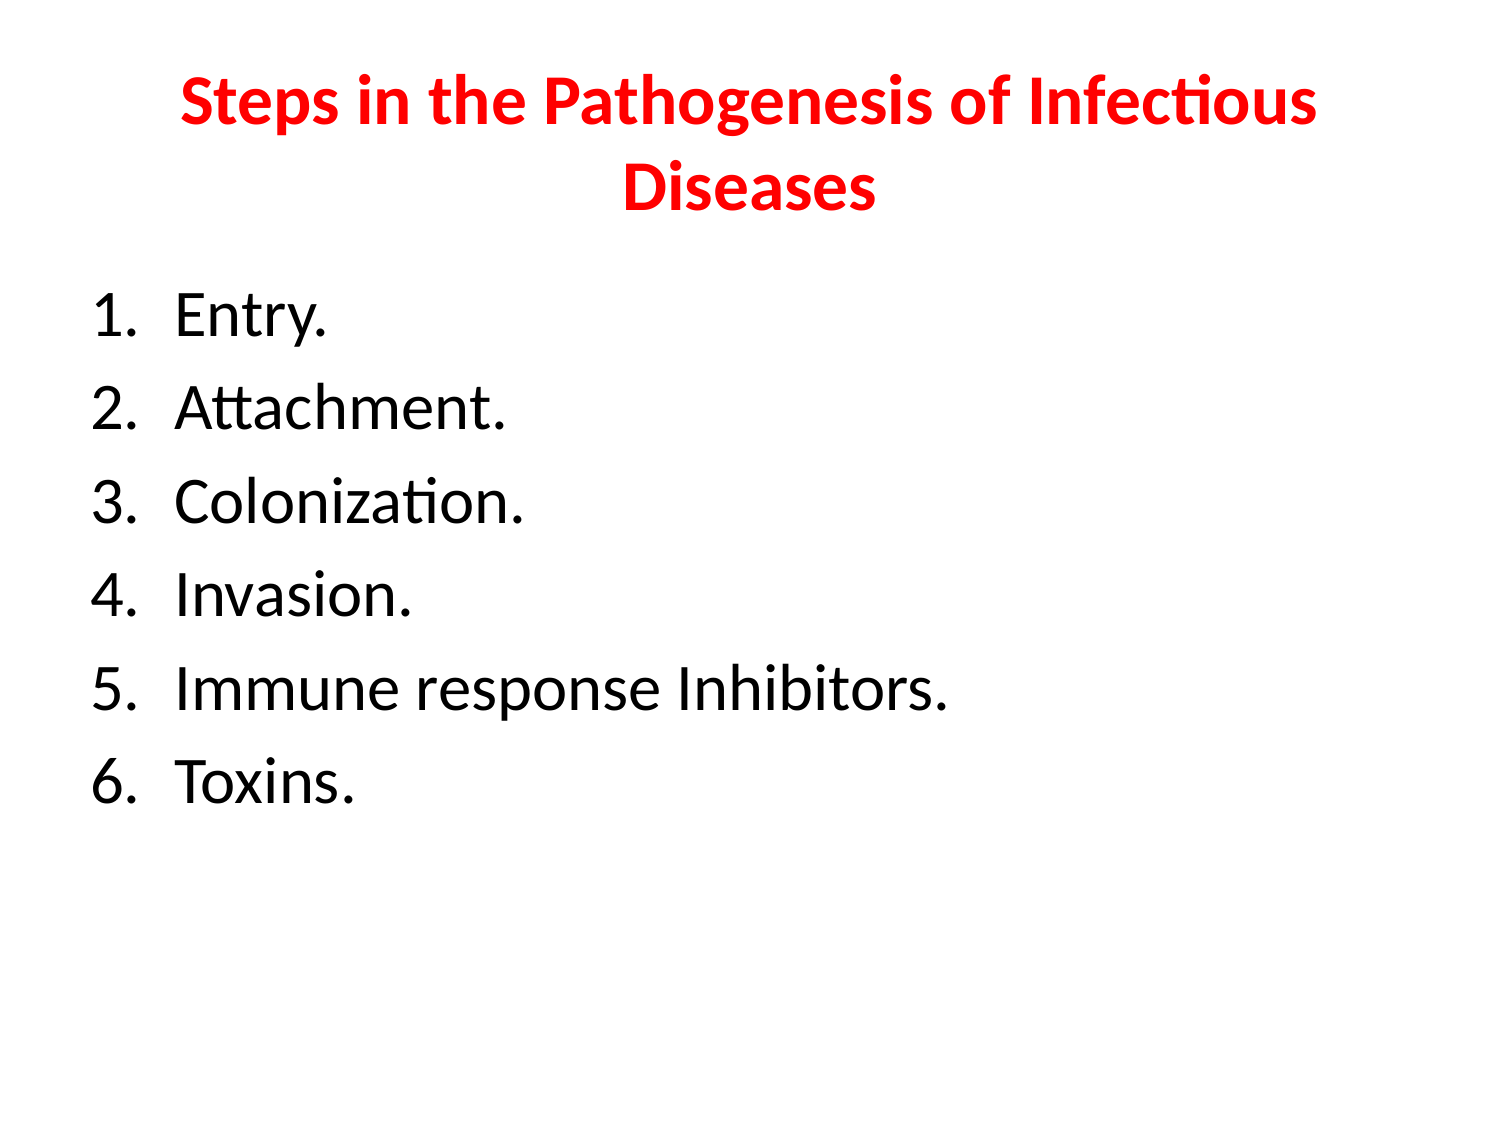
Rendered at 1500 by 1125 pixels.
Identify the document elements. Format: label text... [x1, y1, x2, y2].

title Steps in the Pathogenesis of Infectious Diseases [75, 45, 1425, 233]
list Entry. Attachment. Colonization. Invasion. Immune response Inhibitors. Toxins. [75, 262, 1425, 1005]
